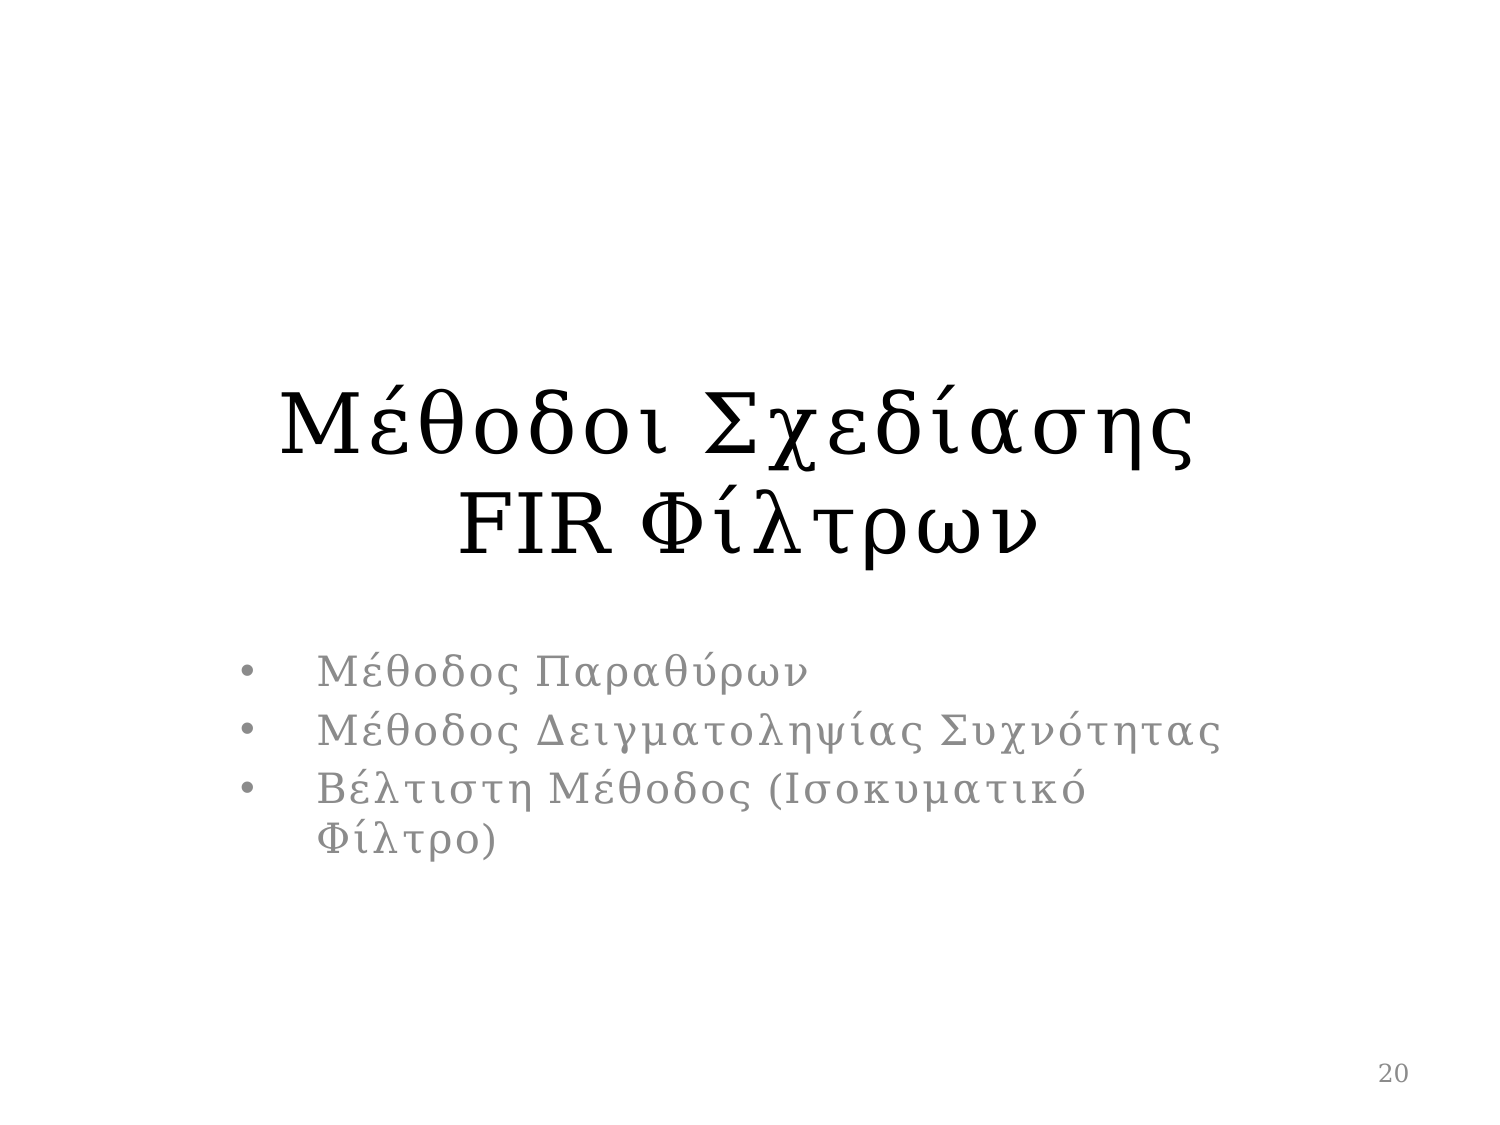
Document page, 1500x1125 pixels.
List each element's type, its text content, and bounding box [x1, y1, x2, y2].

title Μέθοδοι Σχεδίασης FIR Φίλτρων [112, 349, 1388, 591]
subtitle Μέθοδος Παραθύρων Μέθοδος Δειγματοληψίας Συχνότητας Βέλτιστη Μέθοδος (Ισοκυματικό Φίλτρο) [225, 637, 1275, 925]
slide_number 20 [1074, 1042, 1425, 1103]
